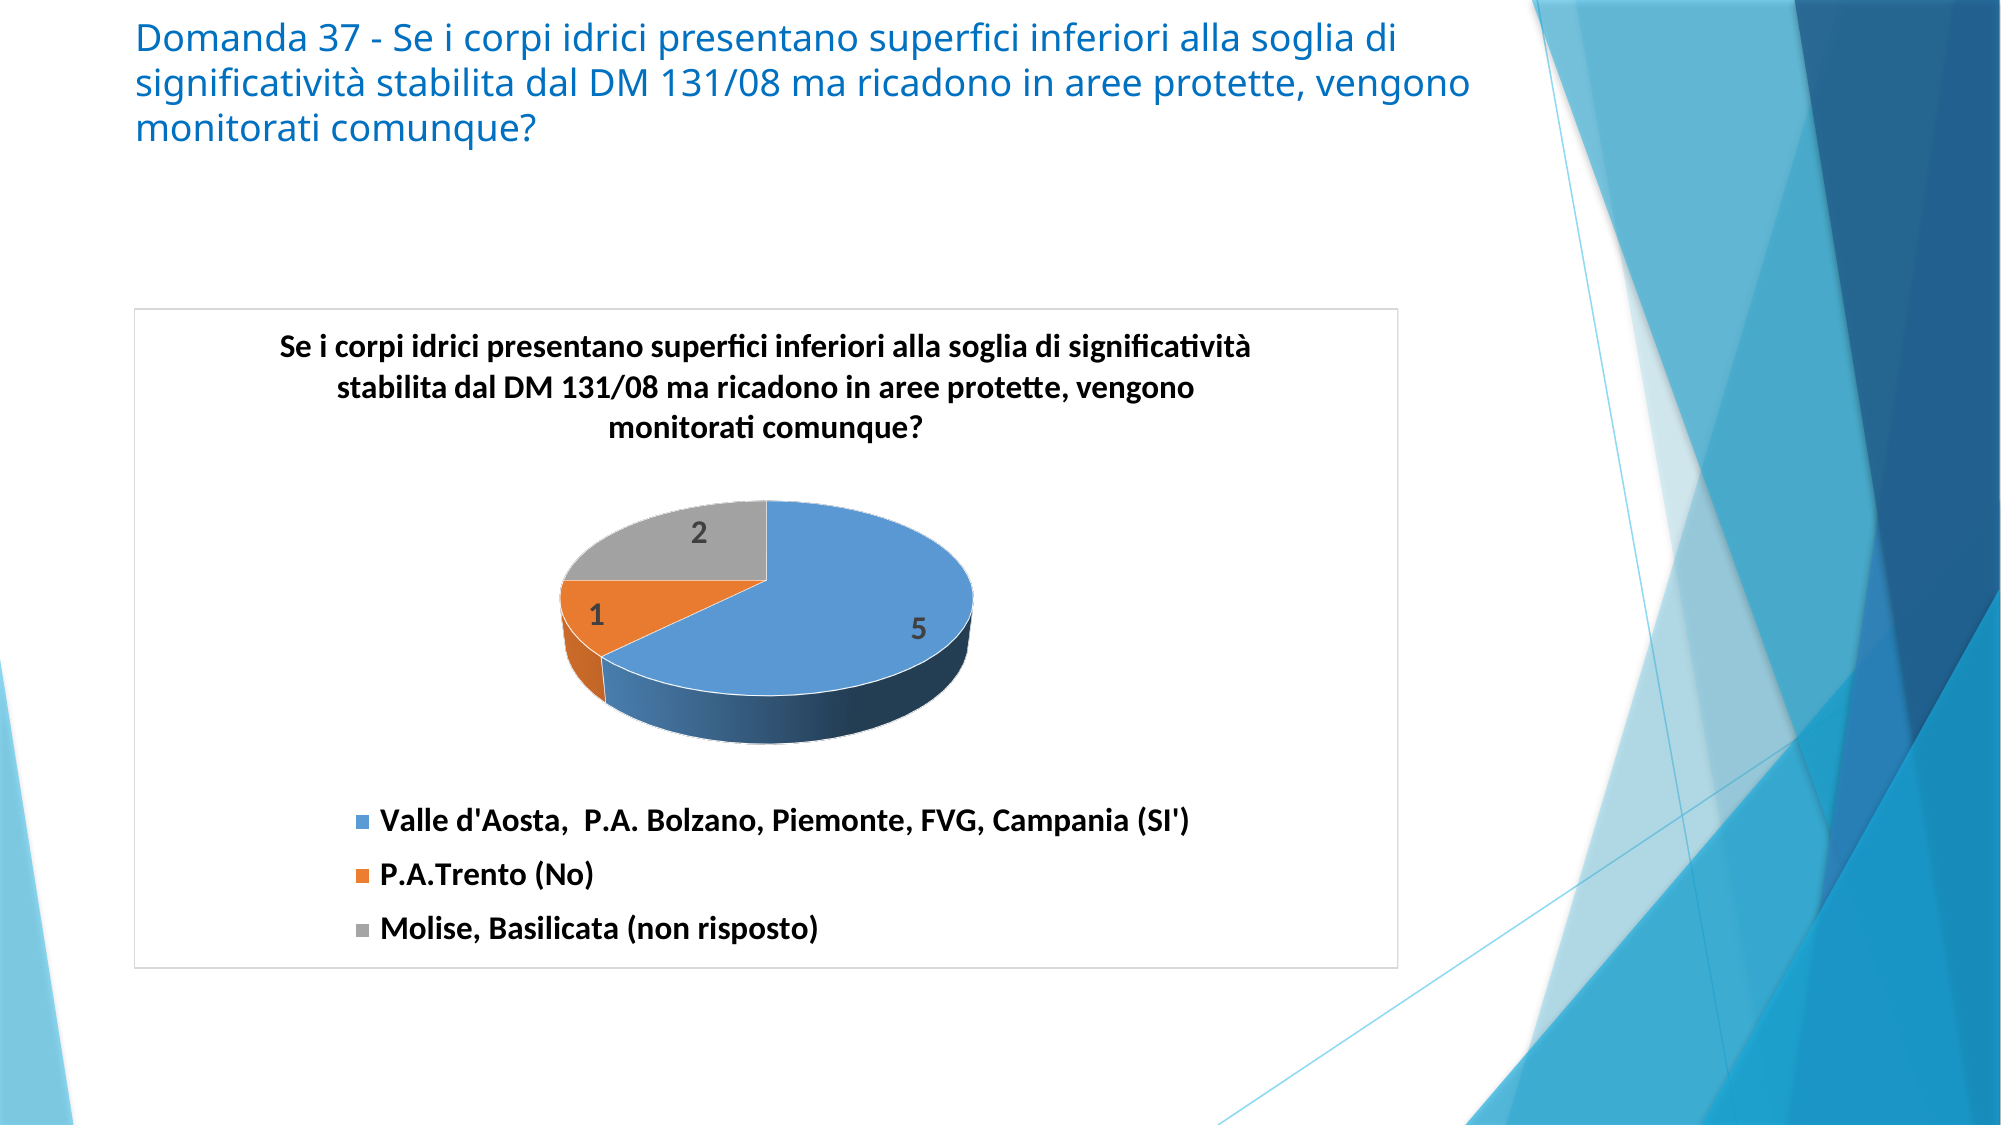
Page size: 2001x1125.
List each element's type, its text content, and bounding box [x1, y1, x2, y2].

picture [133, 307, 1399, 970]
title Domanda 37 - Se i corpi idrici presentano superfici inferiori alla soglia di significatività stabilita dal DM 131/08 ma ricadono in aree protette, vengono monitorati comunque? [120, 5, 1534, 174]
